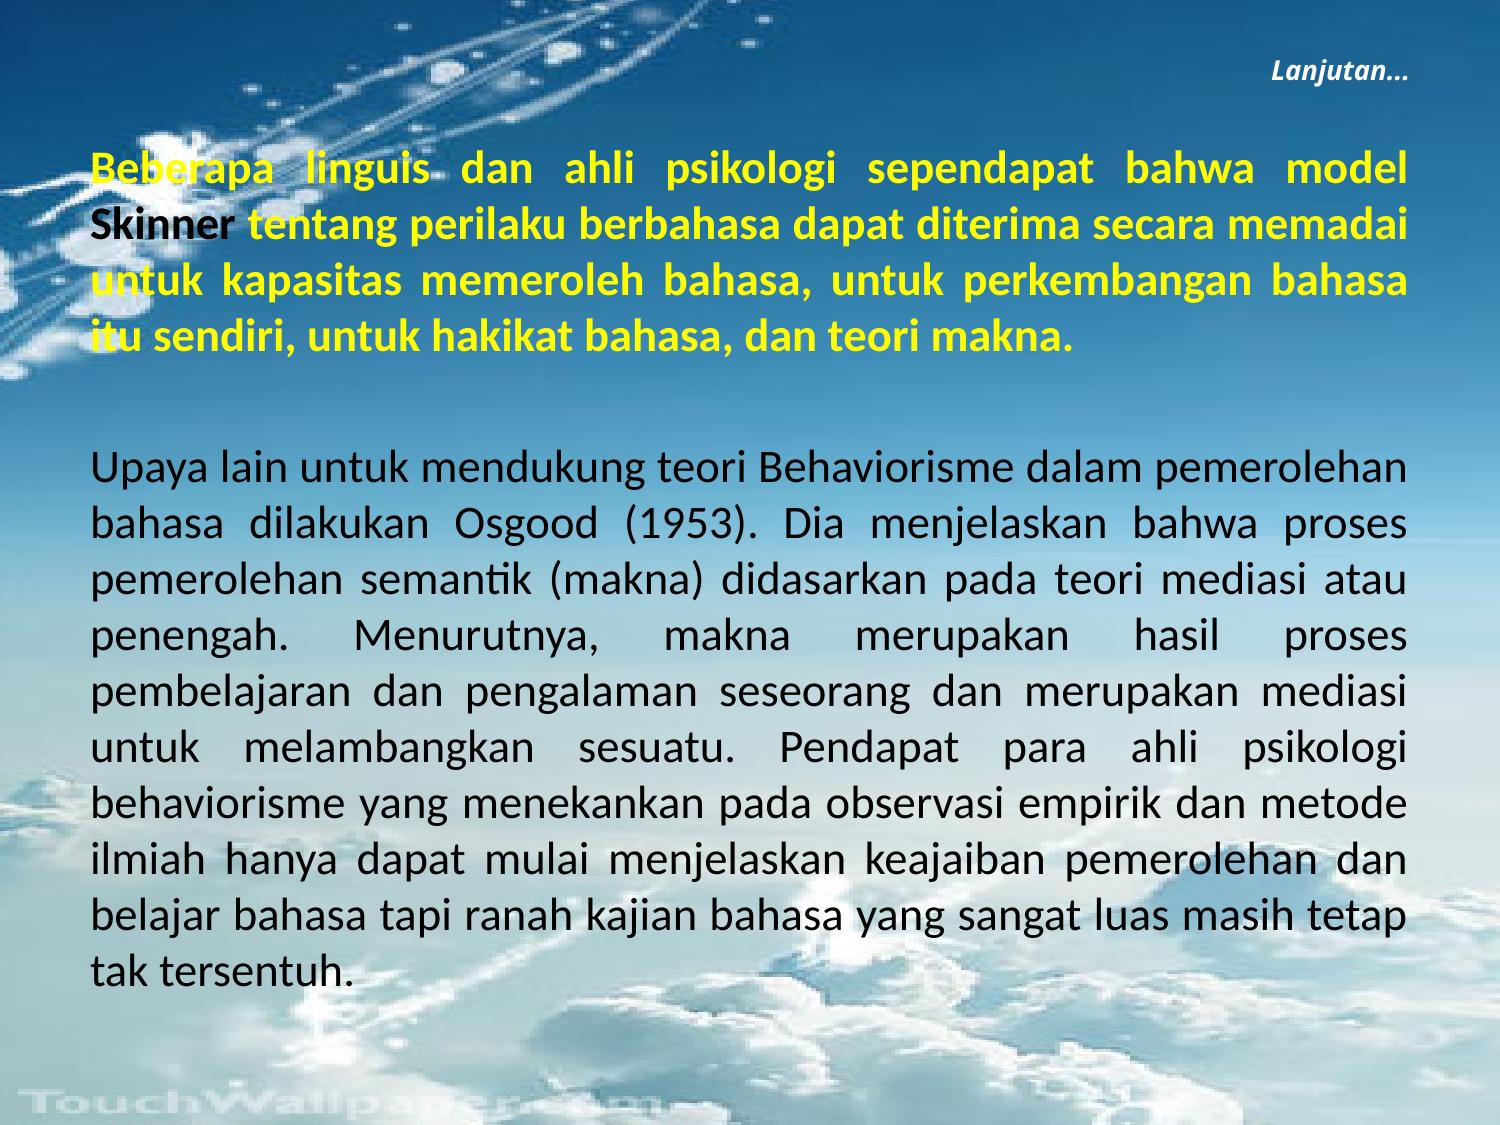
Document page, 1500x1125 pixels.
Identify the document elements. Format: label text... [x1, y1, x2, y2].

title Lanjutan... [75, 45, 1425, 94]
picture [0, 0, 1500, 1125]
list Beberapa linguis dan ahli psikologi sependapat bahwa model Skinner tentang perilaku berbahasa dapat diterima secara memadai untuk kapasitas memeroleh bahasa, untuk perkembangan bahasa itu sendiri, untuk hakikat bahasa, dan teori makna. Upaya lain untuk mendukung teori Behaviorisme dalam pemerolehan bahasa dilakukan Osgood (1953). Dia menjelaskan bahwa proses pemerolehan semantik (makna) didasarkan pada teori mediasi atau penengah. Menurutnya, makna merupakan hasil proses pembelajaran dan pengalaman seseorang dan merupakan mediasi untuk melambangkan sesuatu. Pendapat para ahli psikologi behaviorisme yang menekankan pada observasi empirik dan metode ilmiah hanya dapat mulai menjelaskan keajaiban pemerolehan dan belajar bahasa tapi ranah kajian bahasa yang sangat luas masih tetap tak tersentuh. [75, 128, 1425, 1067]
